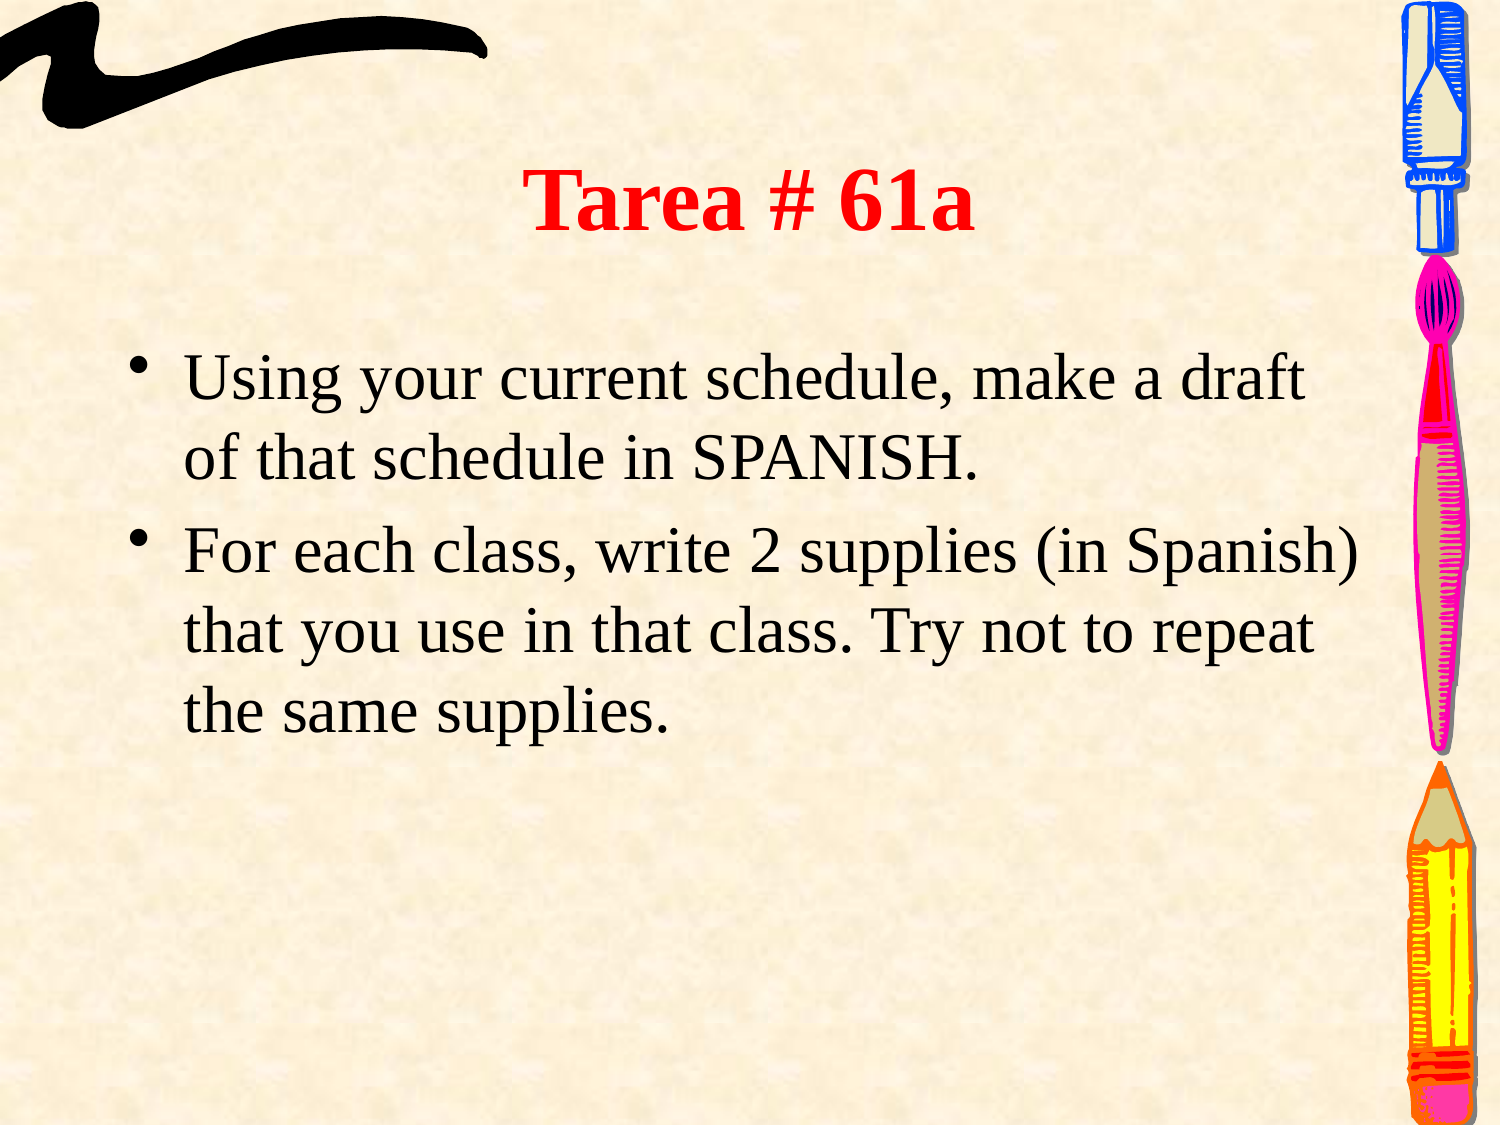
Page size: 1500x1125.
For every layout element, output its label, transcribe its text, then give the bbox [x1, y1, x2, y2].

title Tarea # 61a [112, 99, 1388, 288]
picture [0, 0, 1500, 1125]
list Using your current schedule, make a draft of that schedule in SPANISH. For each class, write 2 supplies (in Spanish) that you use in that class. Try not to repeat the same supplies. [112, 324, 1388, 1000]
